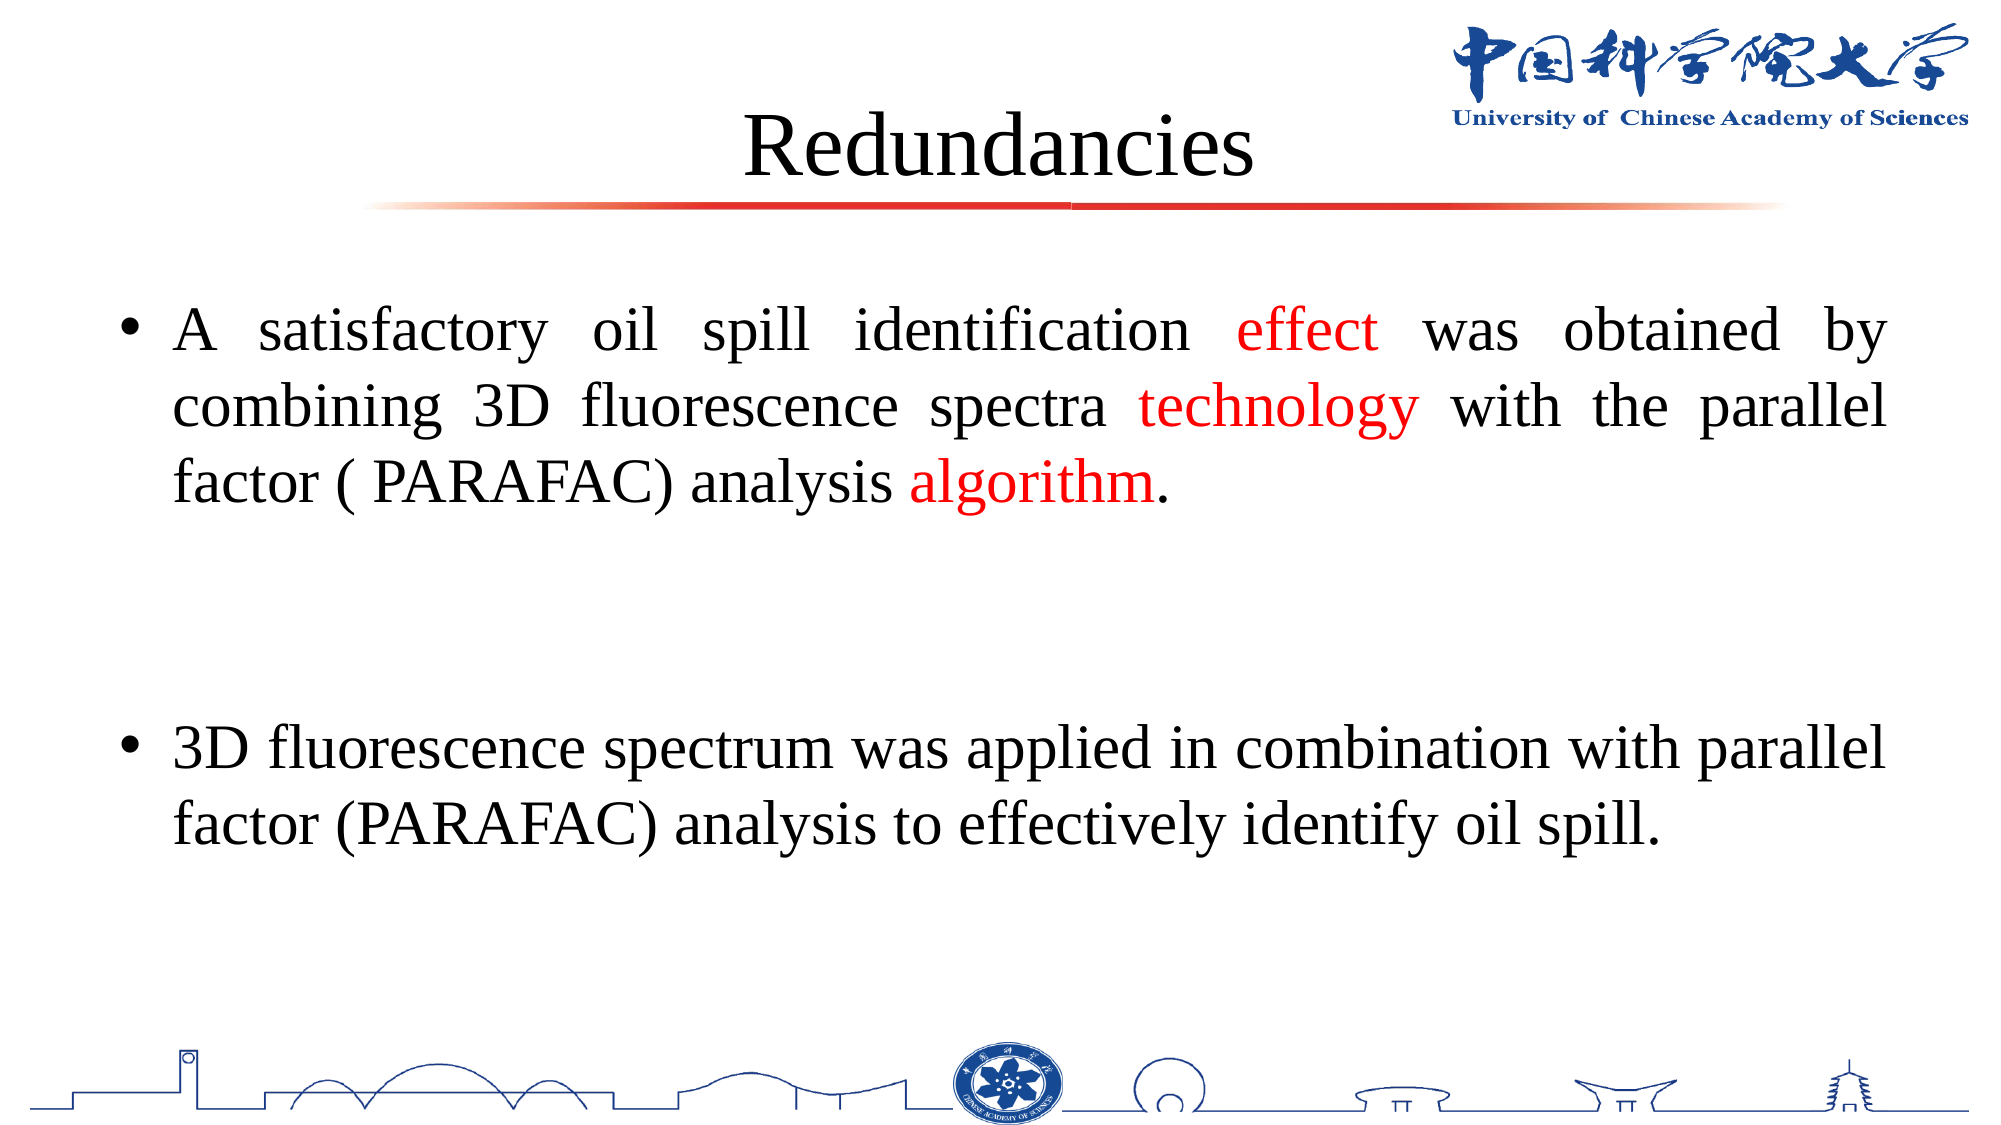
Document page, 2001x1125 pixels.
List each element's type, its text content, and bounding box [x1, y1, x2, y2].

list A satisfactory oil spill identification effect was obtained by combining 3D fluorescence spectra technology with the parallel factor ( PARAFAC) analysis algorithm. 3D fluorescence spectrum was applied in combination with parallel factor (PARAFAC) analysis to effectively identify oil spill. [104, 191, 1905, 934]
title Redundancies [99, 45, 1900, 233]
slide_number [1437, 1065, 1905, 1125]
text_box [334, 202, 1816, 210]
picture [1437, 23, 1969, 129]
picture [30, 1039, 1969, 1125]
